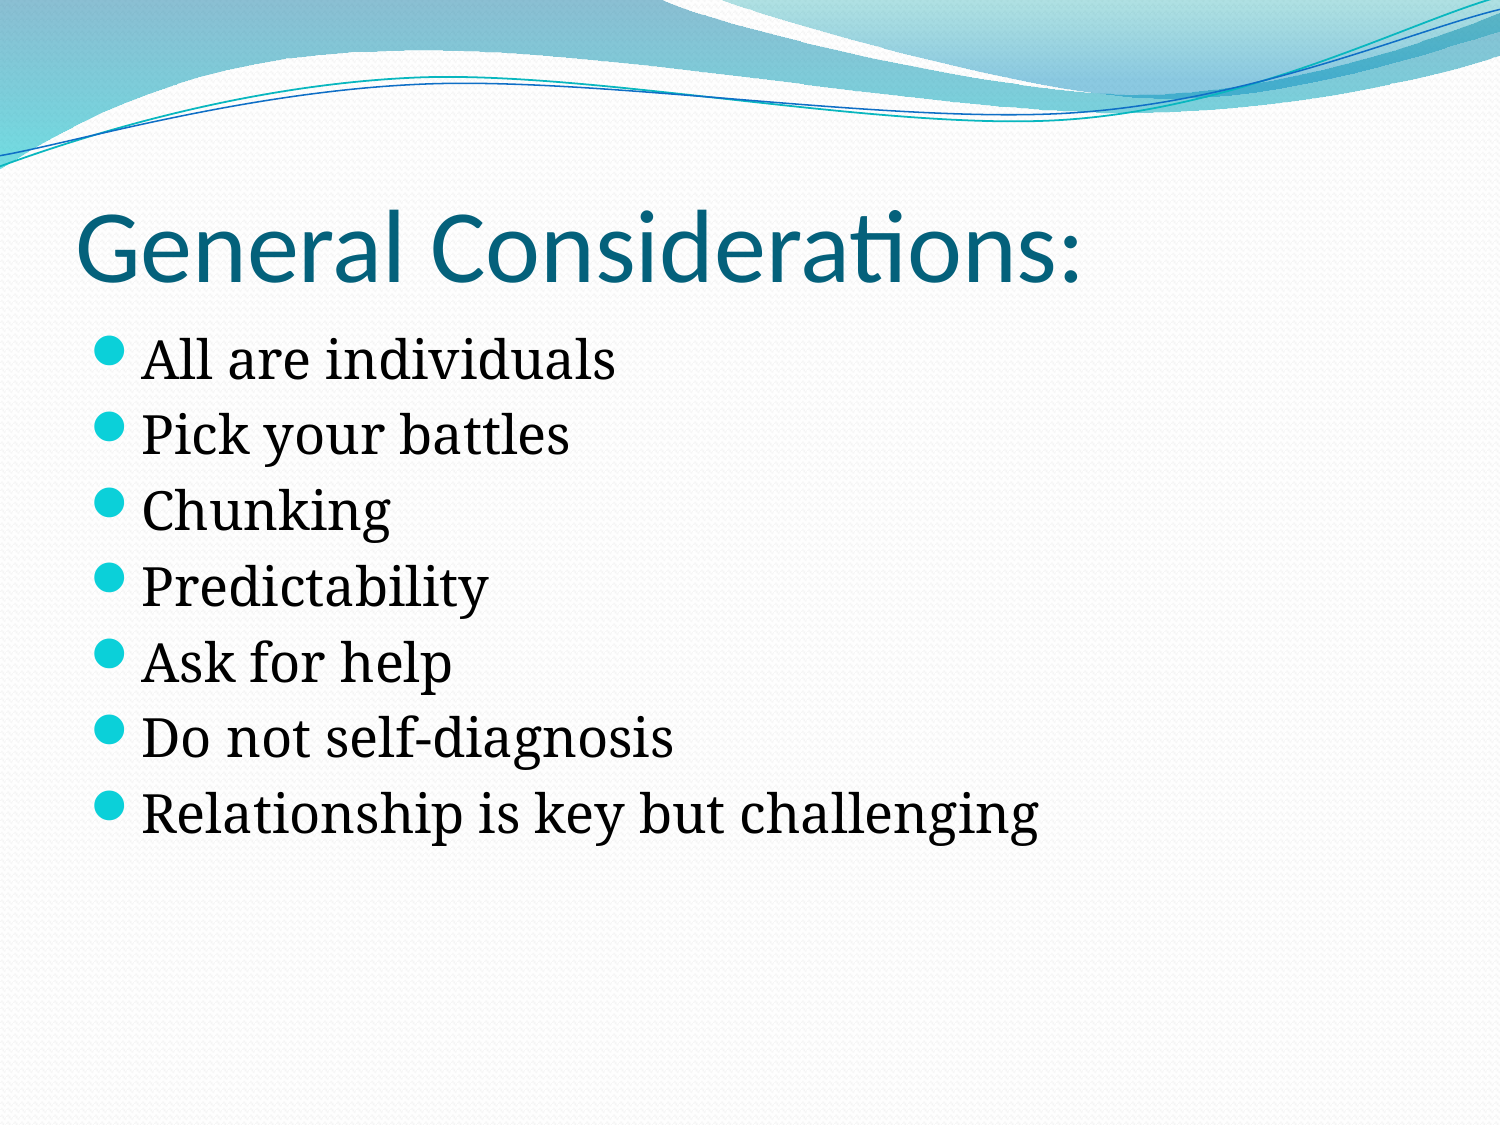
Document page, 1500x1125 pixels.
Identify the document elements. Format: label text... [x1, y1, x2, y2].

list All are individuals Pick your battles Chunking Predictability Ask for help Do not self-diagnosis Relationship is key but challenging [74, 317, 1426, 1038]
title General Considerations: [74, 115, 1426, 304]
